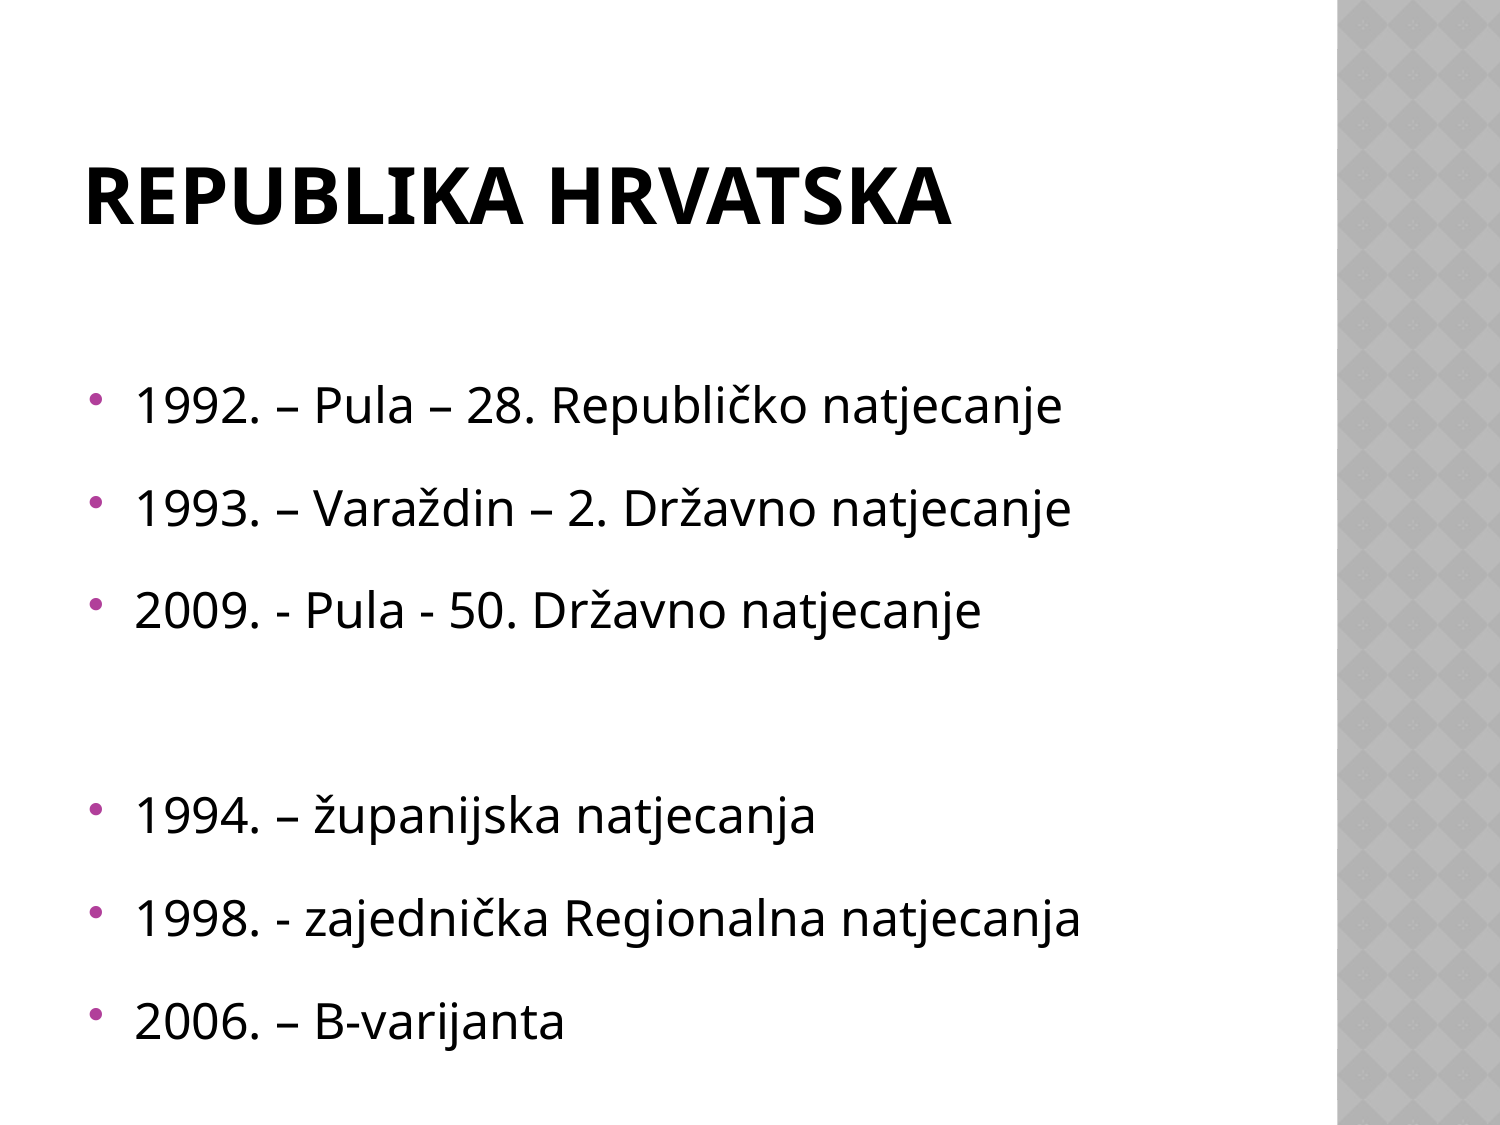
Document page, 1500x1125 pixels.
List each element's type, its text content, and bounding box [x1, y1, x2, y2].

list 1992. – Pula – 28. Republičko natjecanje 1993. – Varaždin – 2. Državno natjecanje 2009. - Pula - 50. Državno natjecanje 1994. – županijska natjecanja 1998. - zajednička Regionalna natjecanja 2006. – B-varijanta [75, 264, 1263, 1059]
title Republika Hrvatska [75, 52, 1263, 240]
